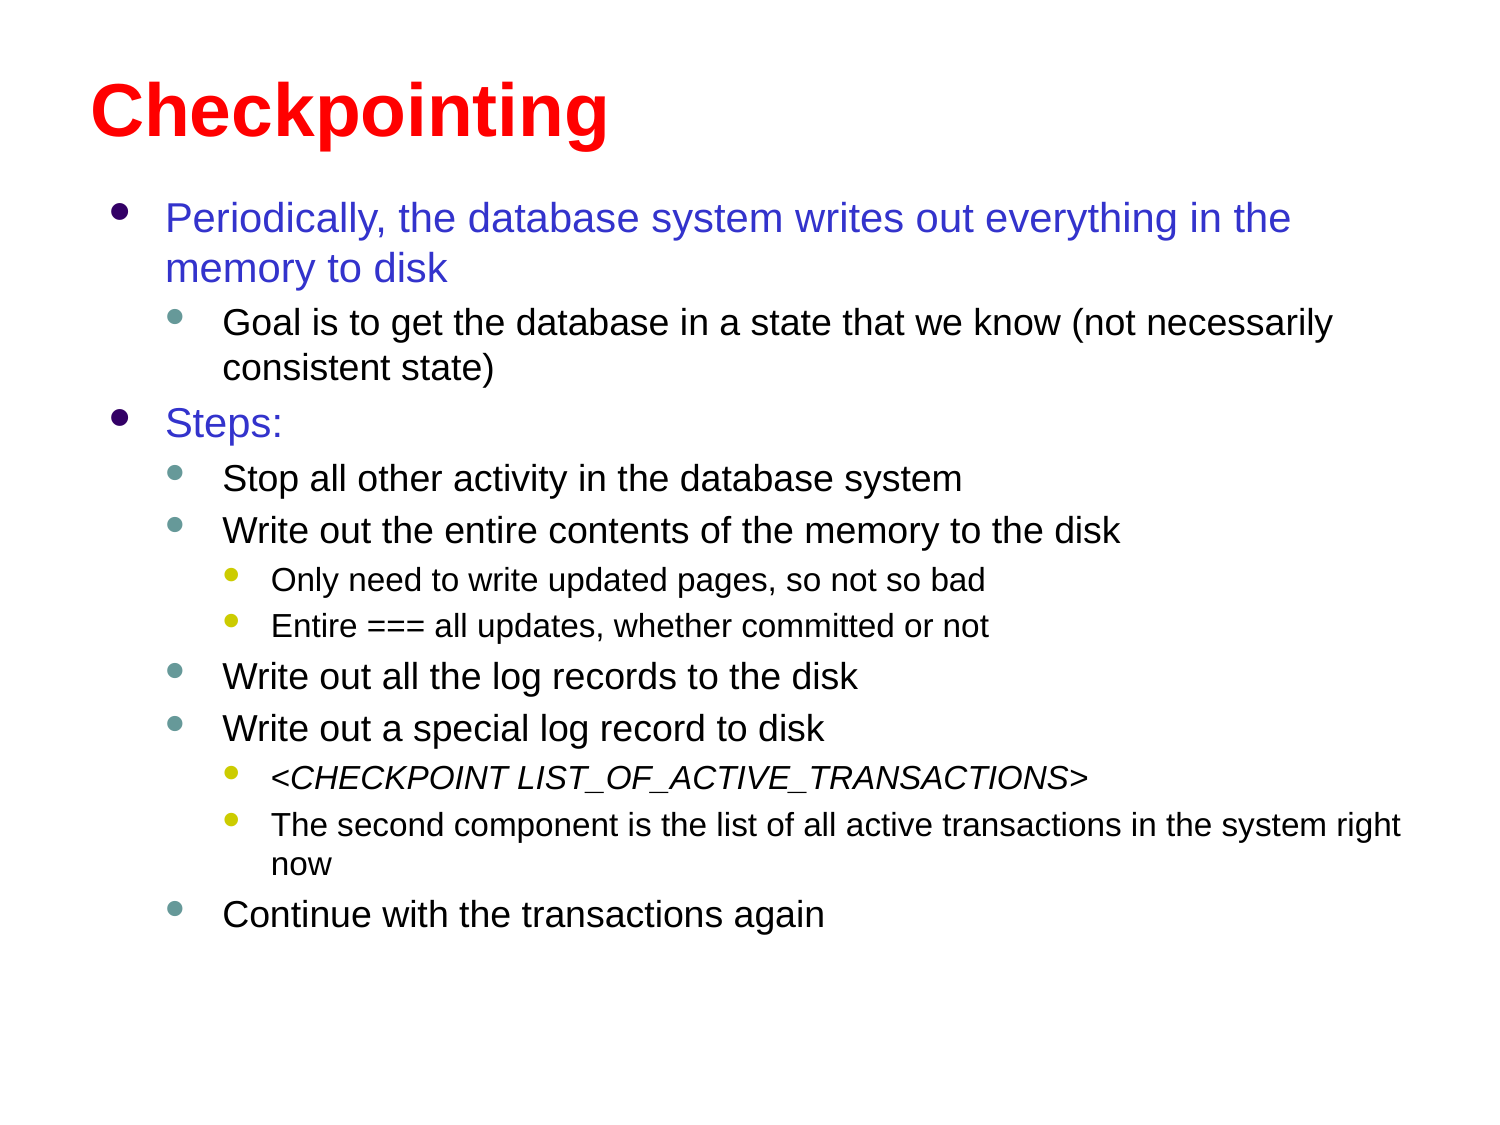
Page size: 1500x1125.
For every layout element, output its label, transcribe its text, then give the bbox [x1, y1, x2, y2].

title Checkpointing [74, 19, 1313, 160]
list Periodically, the database system writes out everything in the memory to disk Goal is to get the database in a state that we know (not necessarily consistent state) Steps: Stop all other activity in the database system Write out the entire contents of the memory to the disk Only need to write updated pages, so not so bad Entire === all updates, whether committed or not Write out all the log records to the disk Write out a special log record to disk <CHECKPOINT LIST_OF_ACTIVE_TRANSACTIONS> The second component is the list of all active transactions in the system right now Continue with the transactions again [93, 182, 1449, 1091]
